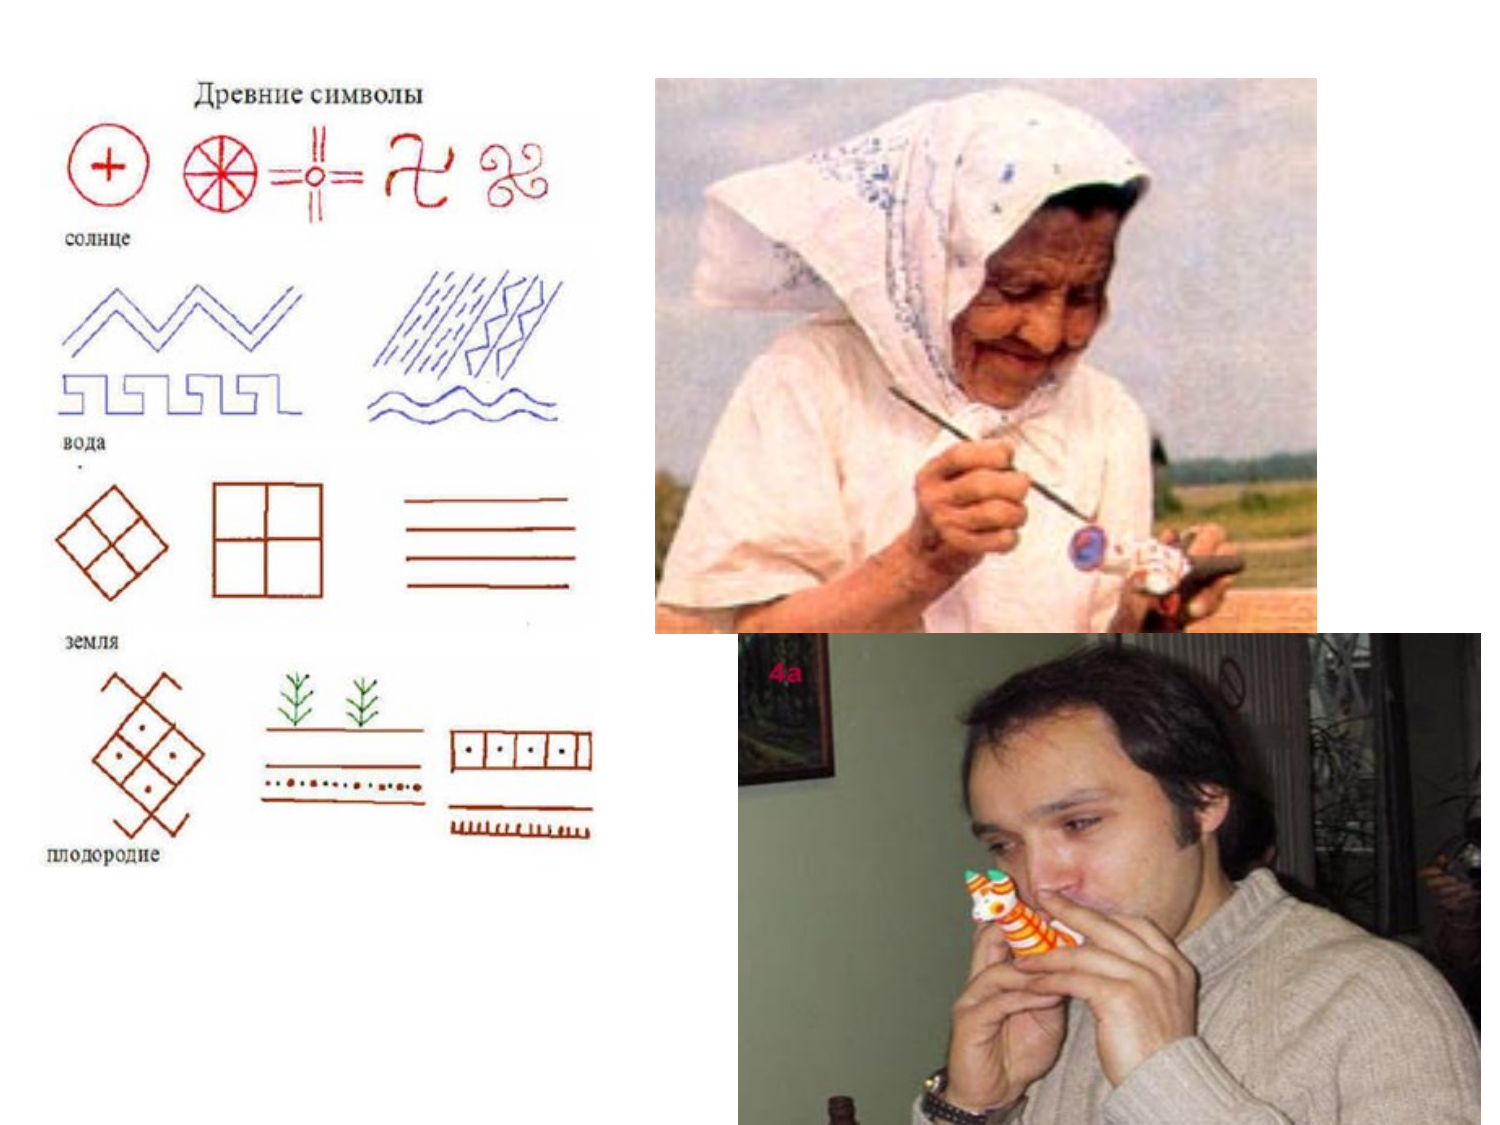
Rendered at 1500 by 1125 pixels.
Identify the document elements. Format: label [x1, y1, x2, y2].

picture [17, 77, 597, 874]
picture [655, 77, 1481, 1125]
